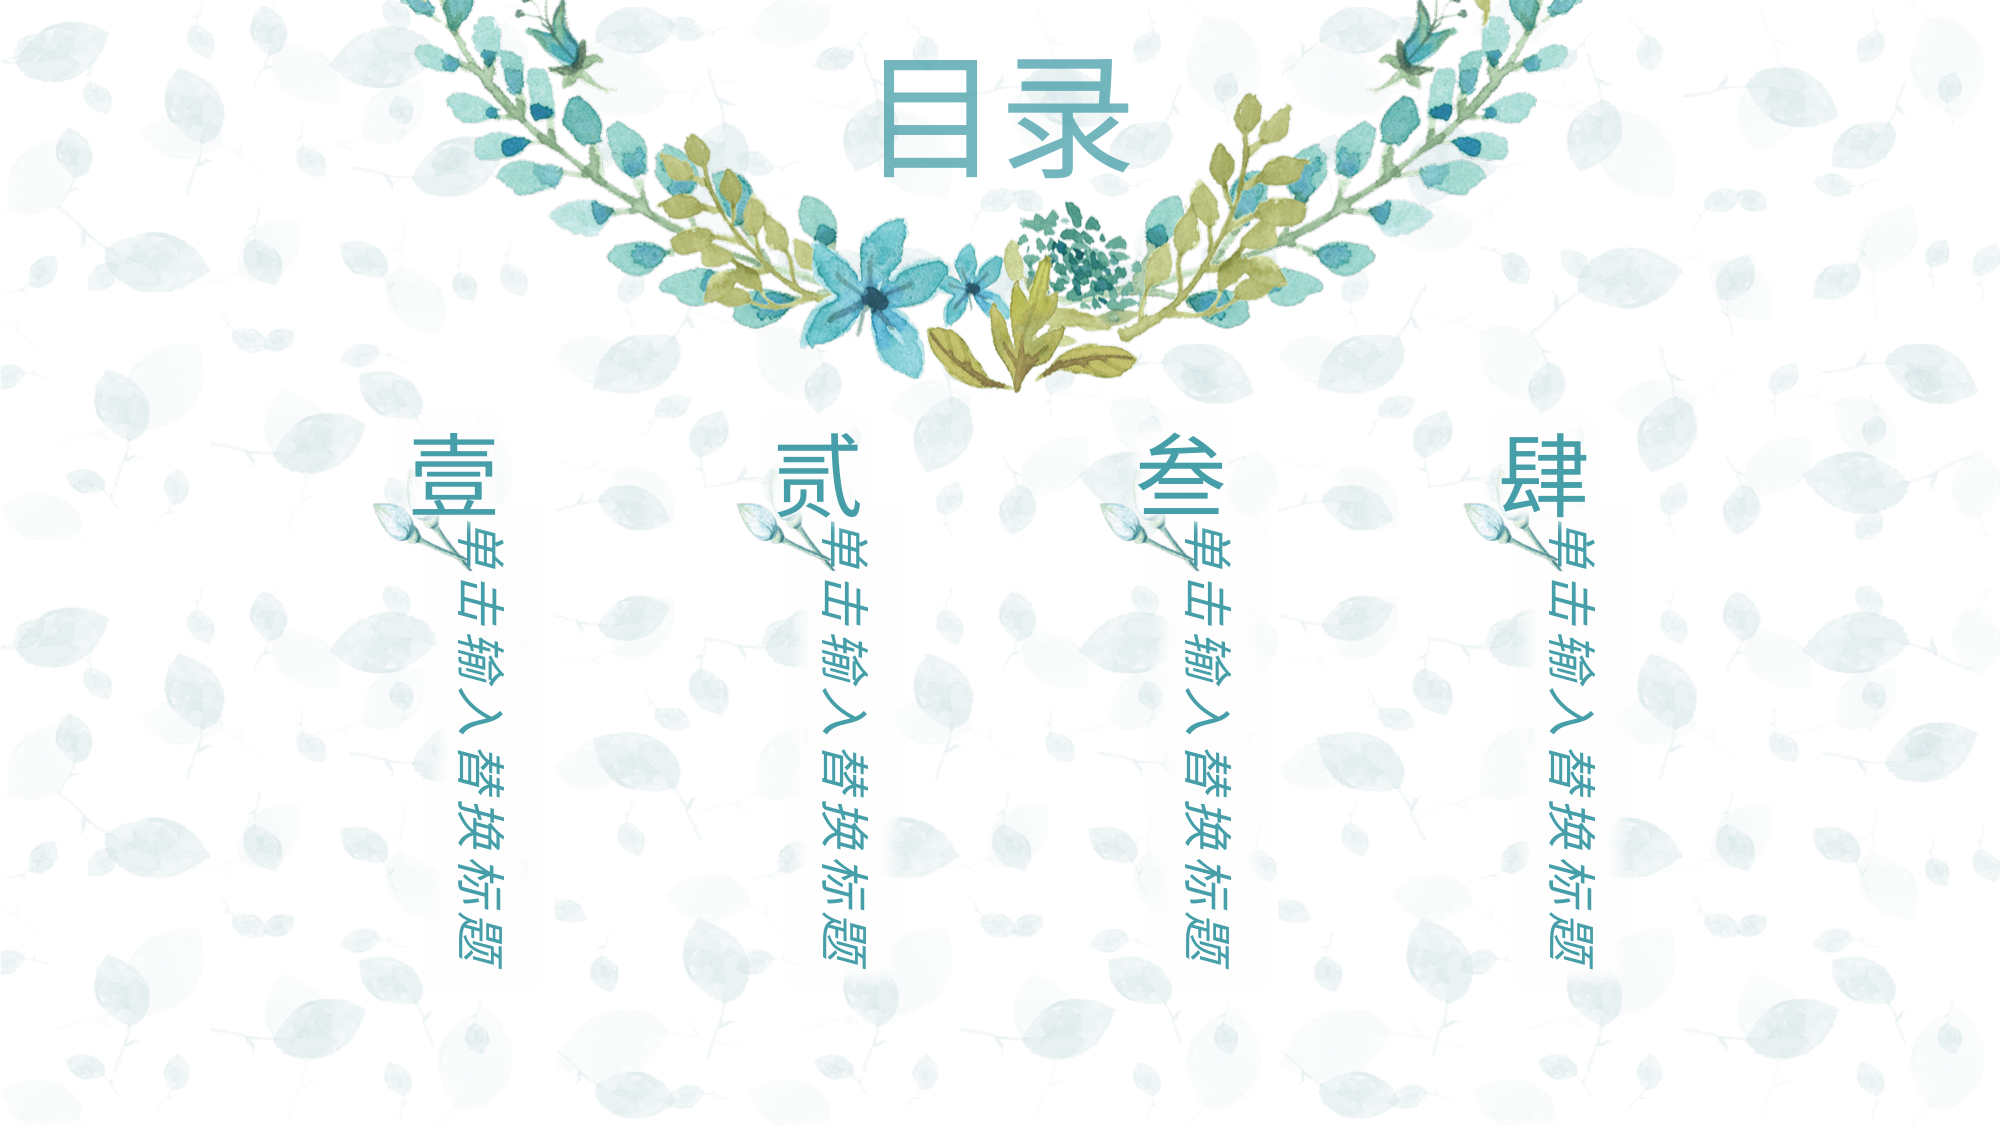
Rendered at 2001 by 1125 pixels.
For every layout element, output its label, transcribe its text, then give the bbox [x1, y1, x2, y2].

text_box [1457, 410, 1633, 991]
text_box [730, 410, 906, 991]
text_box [367, 410, 543, 991]
text_box 目录 [811, 23, 1189, 203]
picture [259, 0, 1741, 413]
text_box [1094, 410, 1270, 991]
